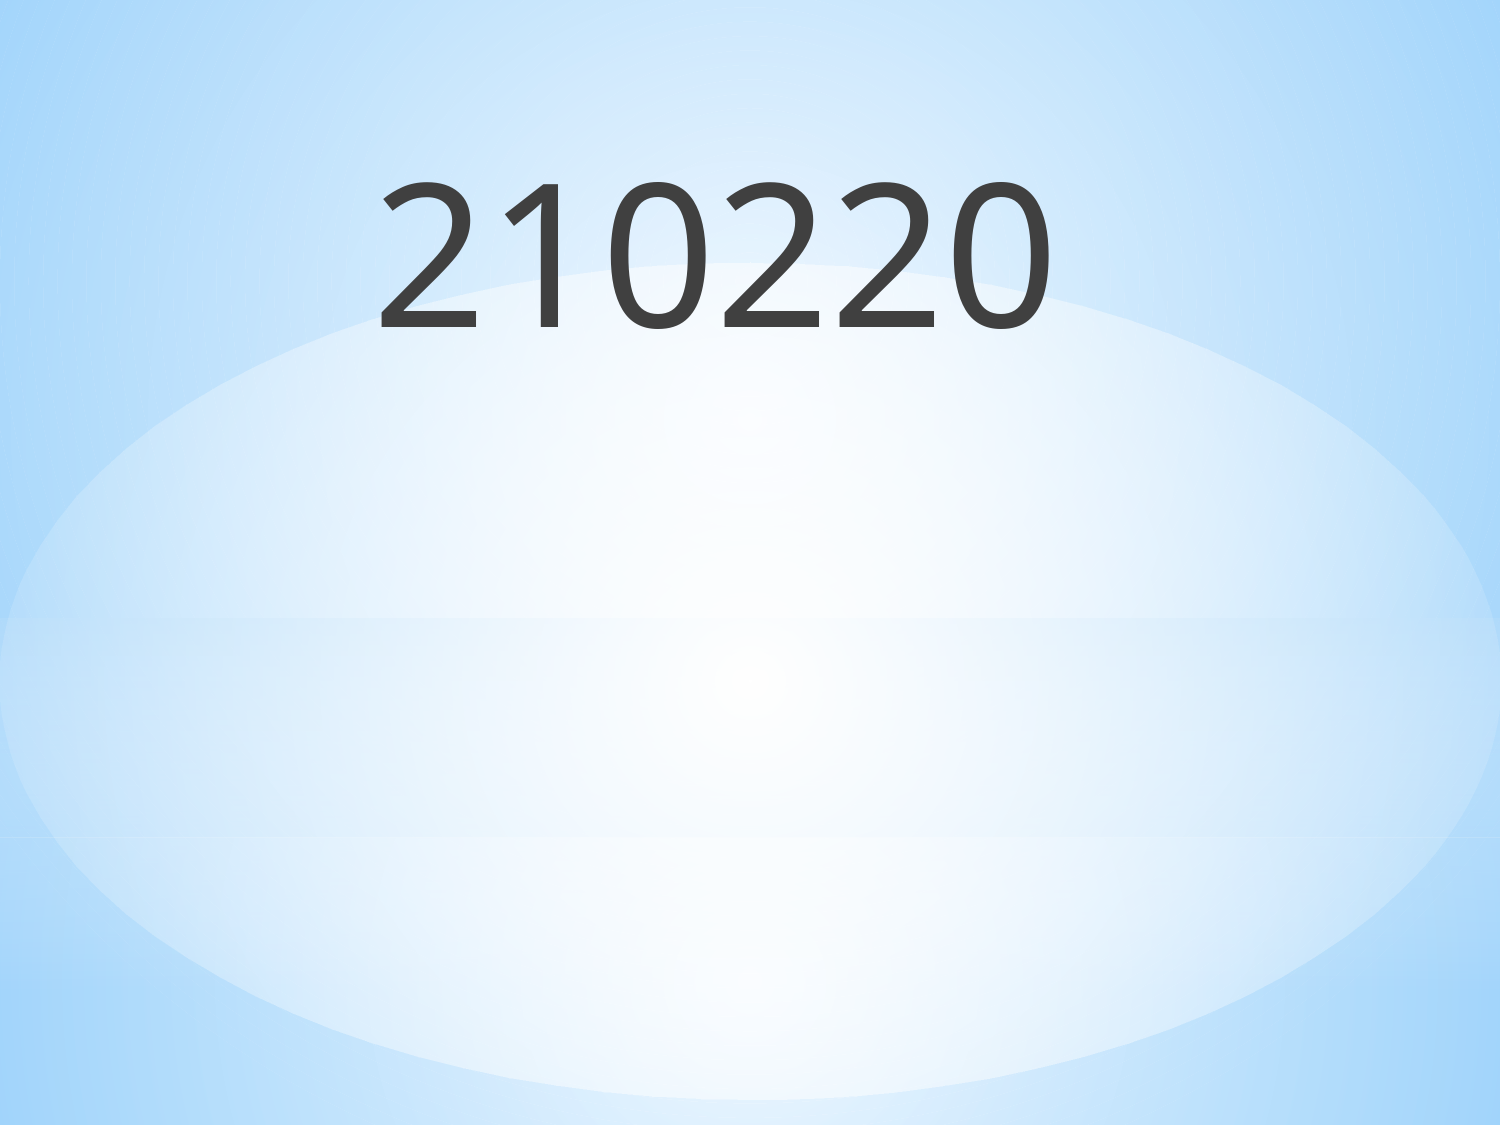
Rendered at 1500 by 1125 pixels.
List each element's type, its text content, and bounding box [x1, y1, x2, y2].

list 210220 [187, 120, 1238, 690]
